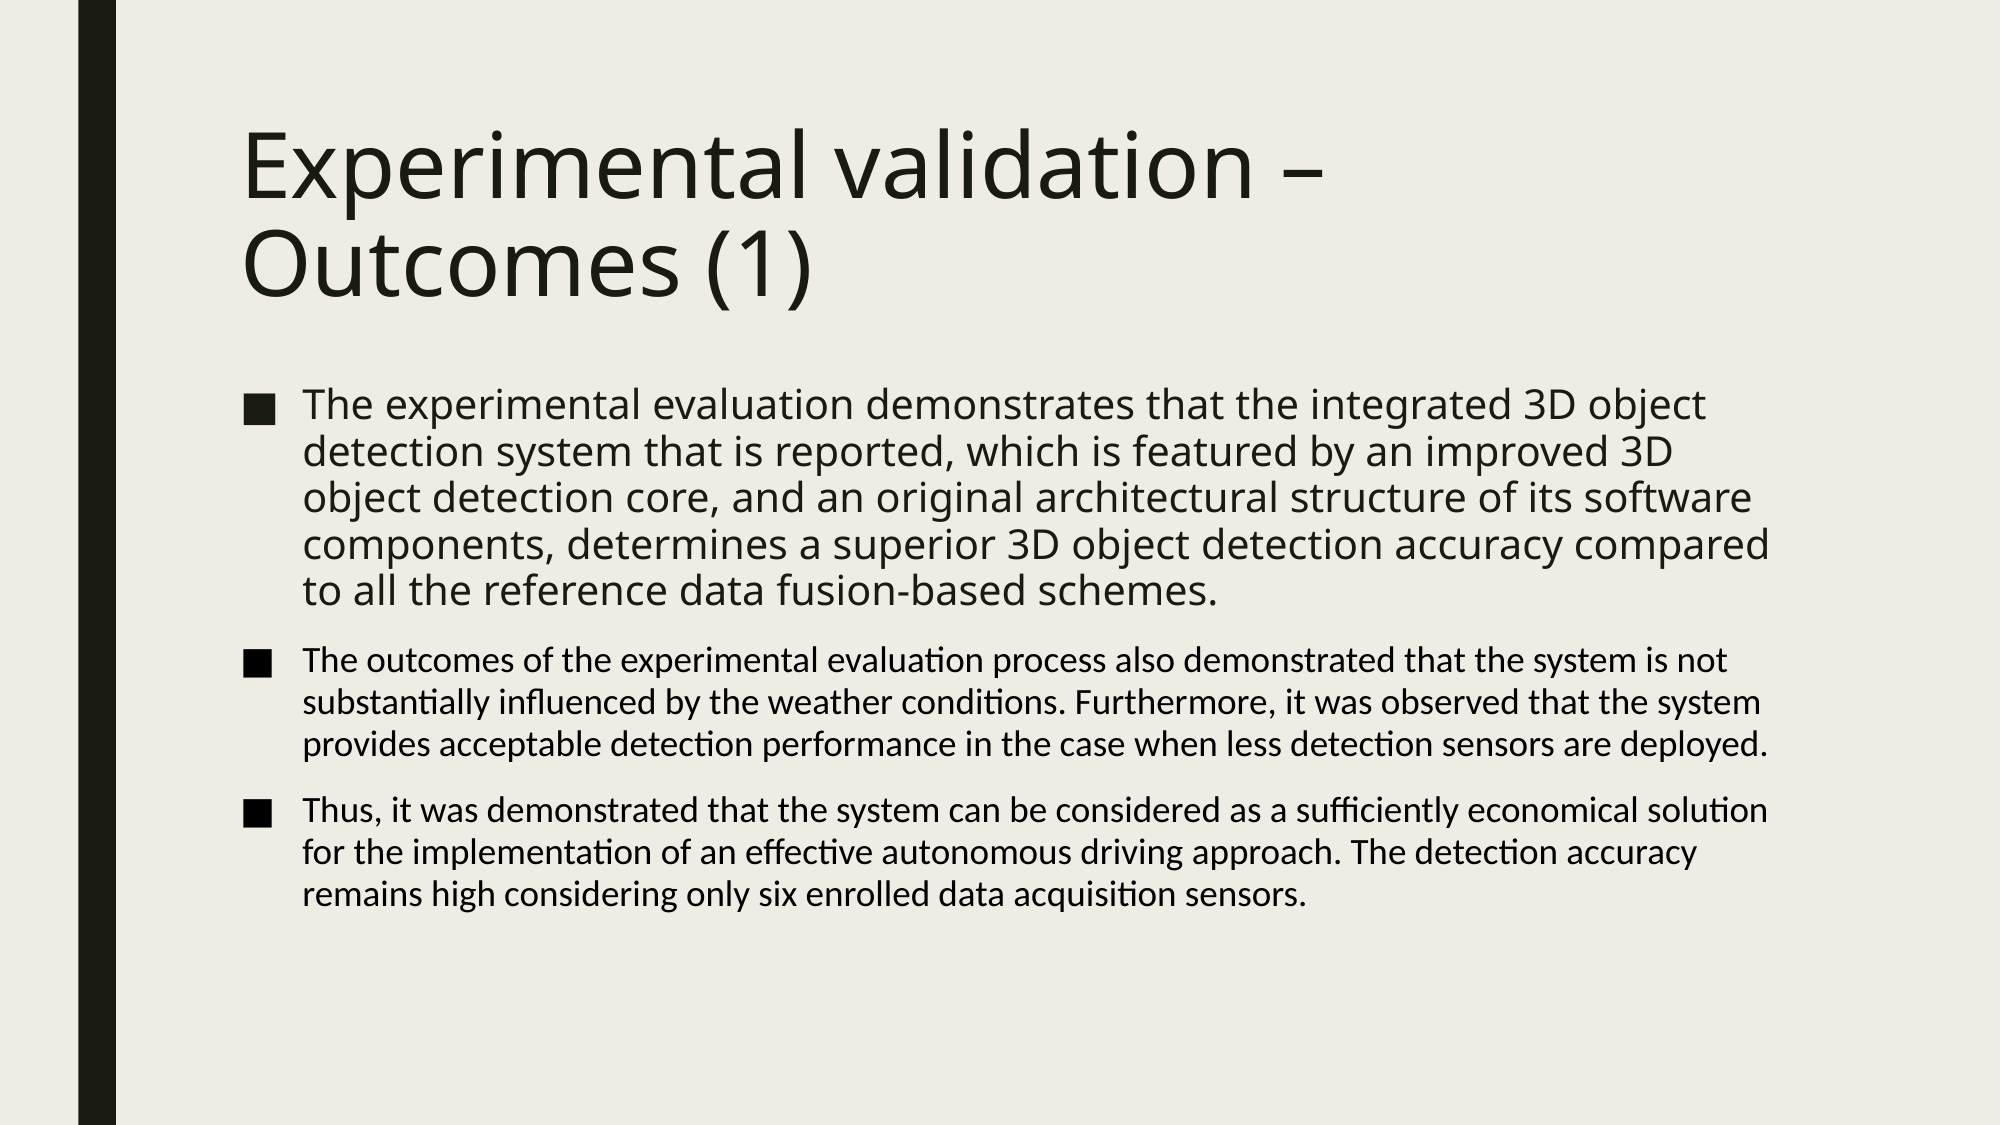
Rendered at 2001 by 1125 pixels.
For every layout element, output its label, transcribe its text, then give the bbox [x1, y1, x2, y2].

list The experimental evaluation demonstrates that the integrated 3D object detection system that is reported, which is featured by an improved 3D object detection core, and an original architectural structure of its software components, determines a superior 3D object detection accuracy compared to all the reference data fusion-based schemes. The outcomes of the experimental evaluation process also demonstrated that the system is not substantially influenced by the weather conditions. Furthermore, it was observed that the system provides acceptable detection performance in the case when less detection sensors are deployed. Thus, it was demonstrated that the system can be considered as a sufficiently economical solution for the implementation of an effective autonomous driving approach. The detection accuracy remains high considering only six enrolled data acquisition sensors. [225, 375, 1800, 963]
title Experimental validation – Outcomes (1) [225, 112, 1800, 357]
